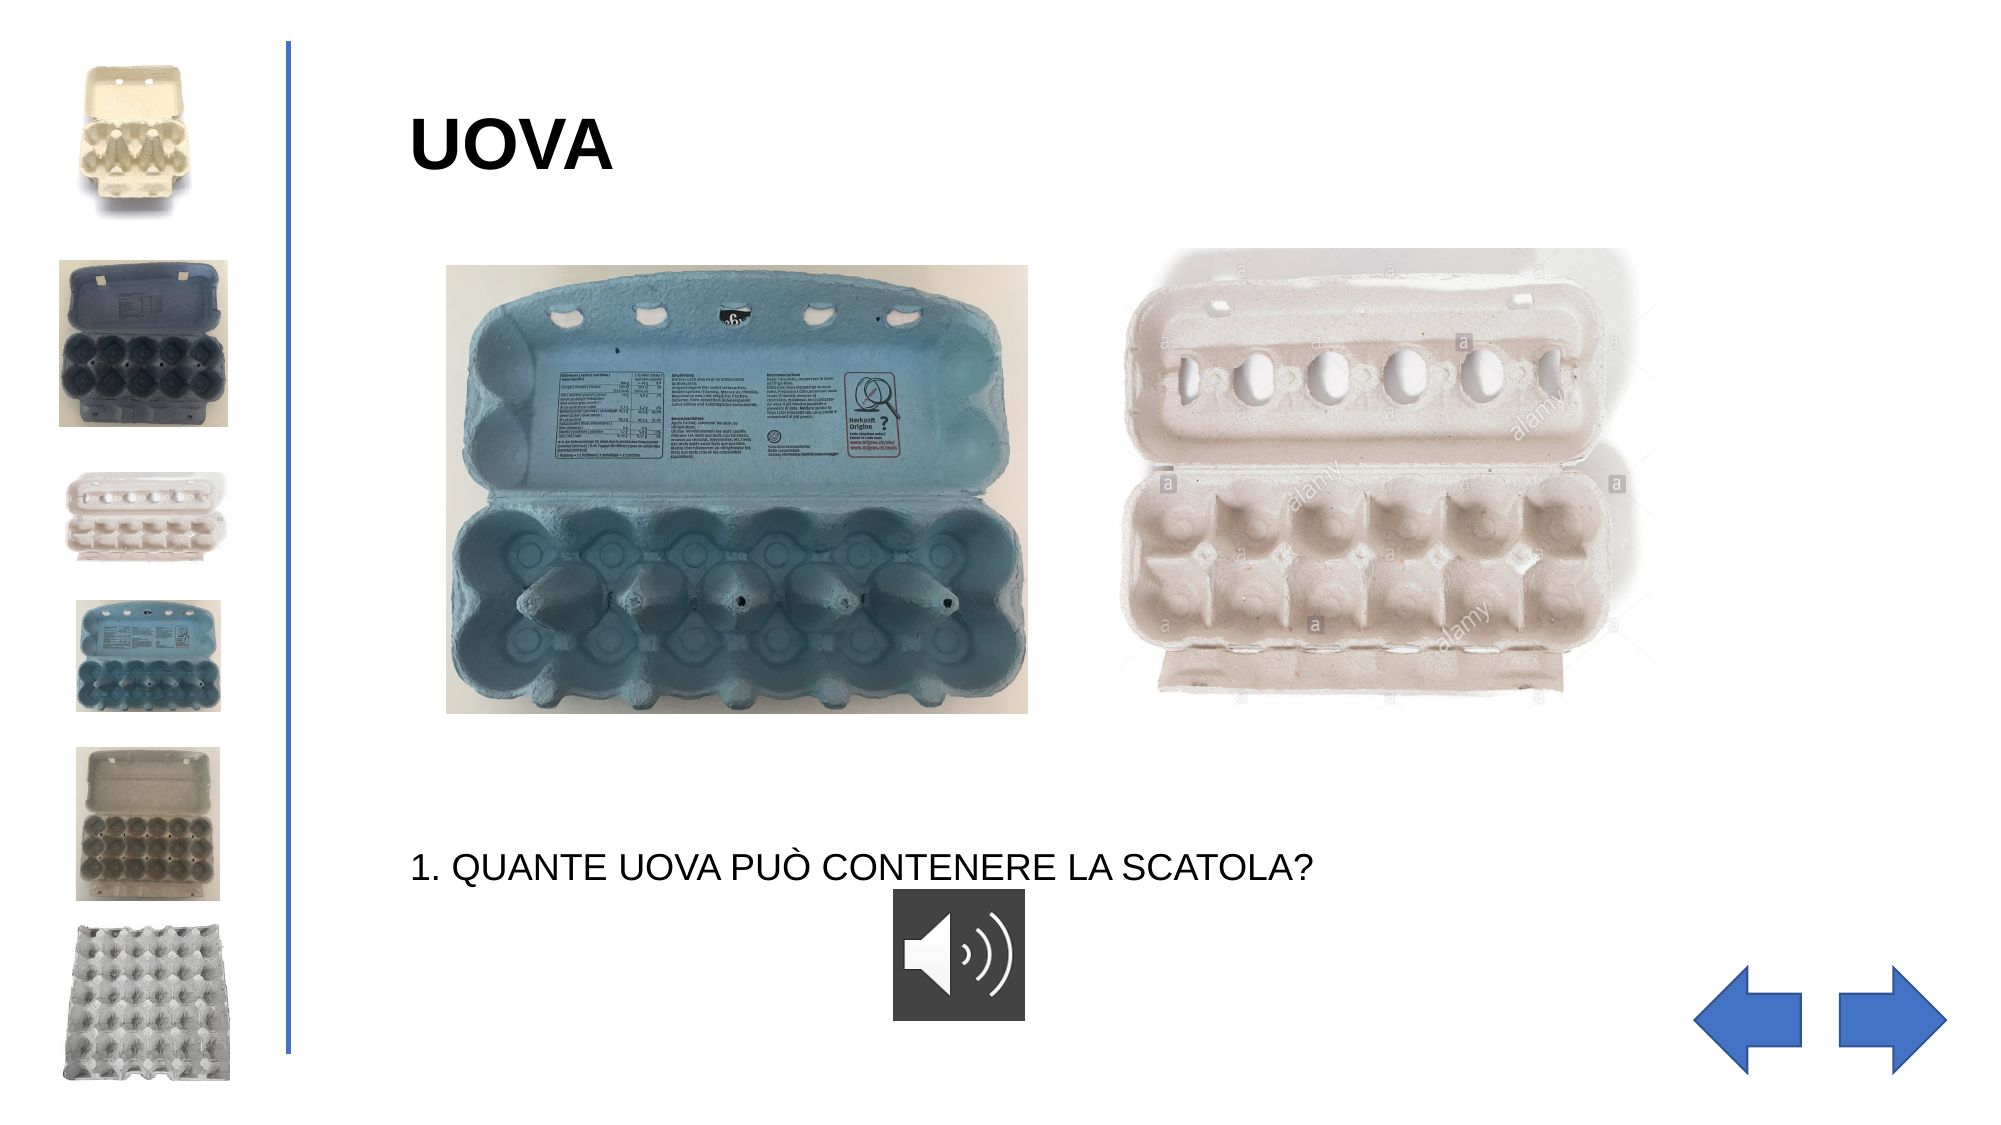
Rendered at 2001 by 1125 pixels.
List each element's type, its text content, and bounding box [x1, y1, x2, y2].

text_box 1. QUANTE UOVA PUÒ CONTENERE LA SCATOLA? [395, 835, 1656, 896]
picture [892, 888, 1026, 1022]
picture [70, 747, 225, 901]
text_box [1693, 964, 1802, 1076]
picture [64, 33, 206, 249]
picture [60, 917, 230, 1092]
text_box UOVA [394, 89, 631, 192]
text_box [1838, 964, 1948, 1076]
picture [59, 260, 228, 428]
picture [446, 265, 1028, 714]
picture [64, 472, 233, 565]
picture [1118, 248, 1656, 710]
picture [76, 600, 221, 712]
